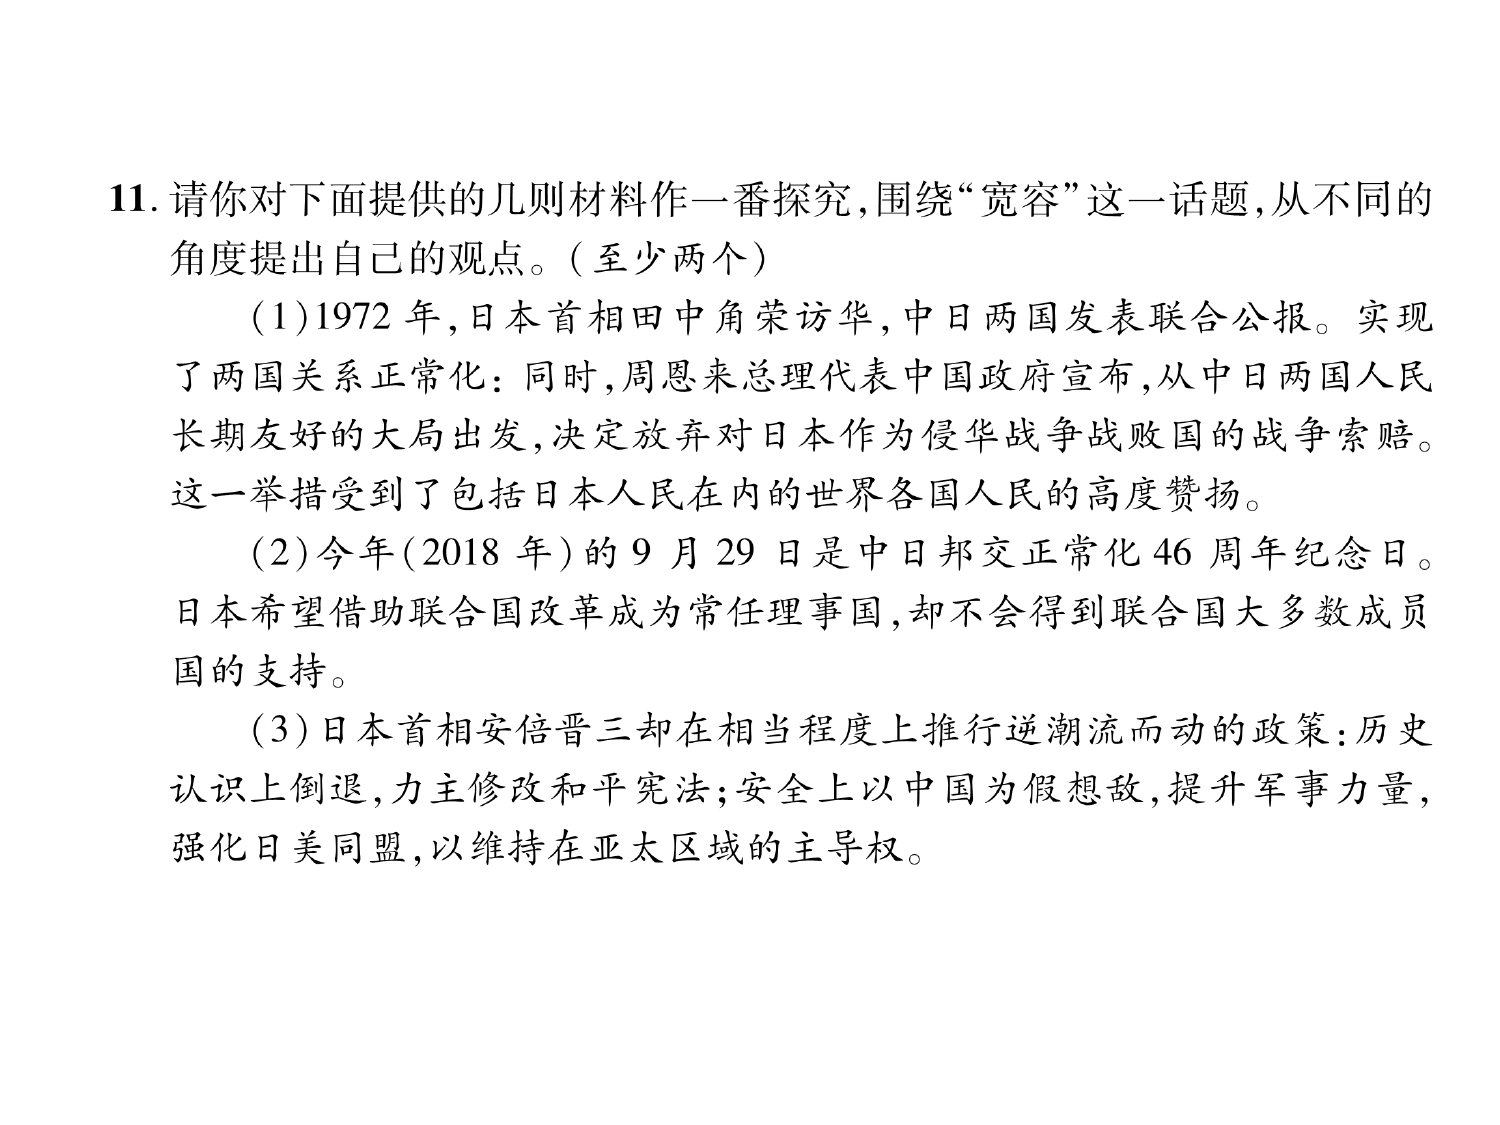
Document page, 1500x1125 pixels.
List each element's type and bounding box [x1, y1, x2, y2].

picture [105, 169, 1445, 873]
